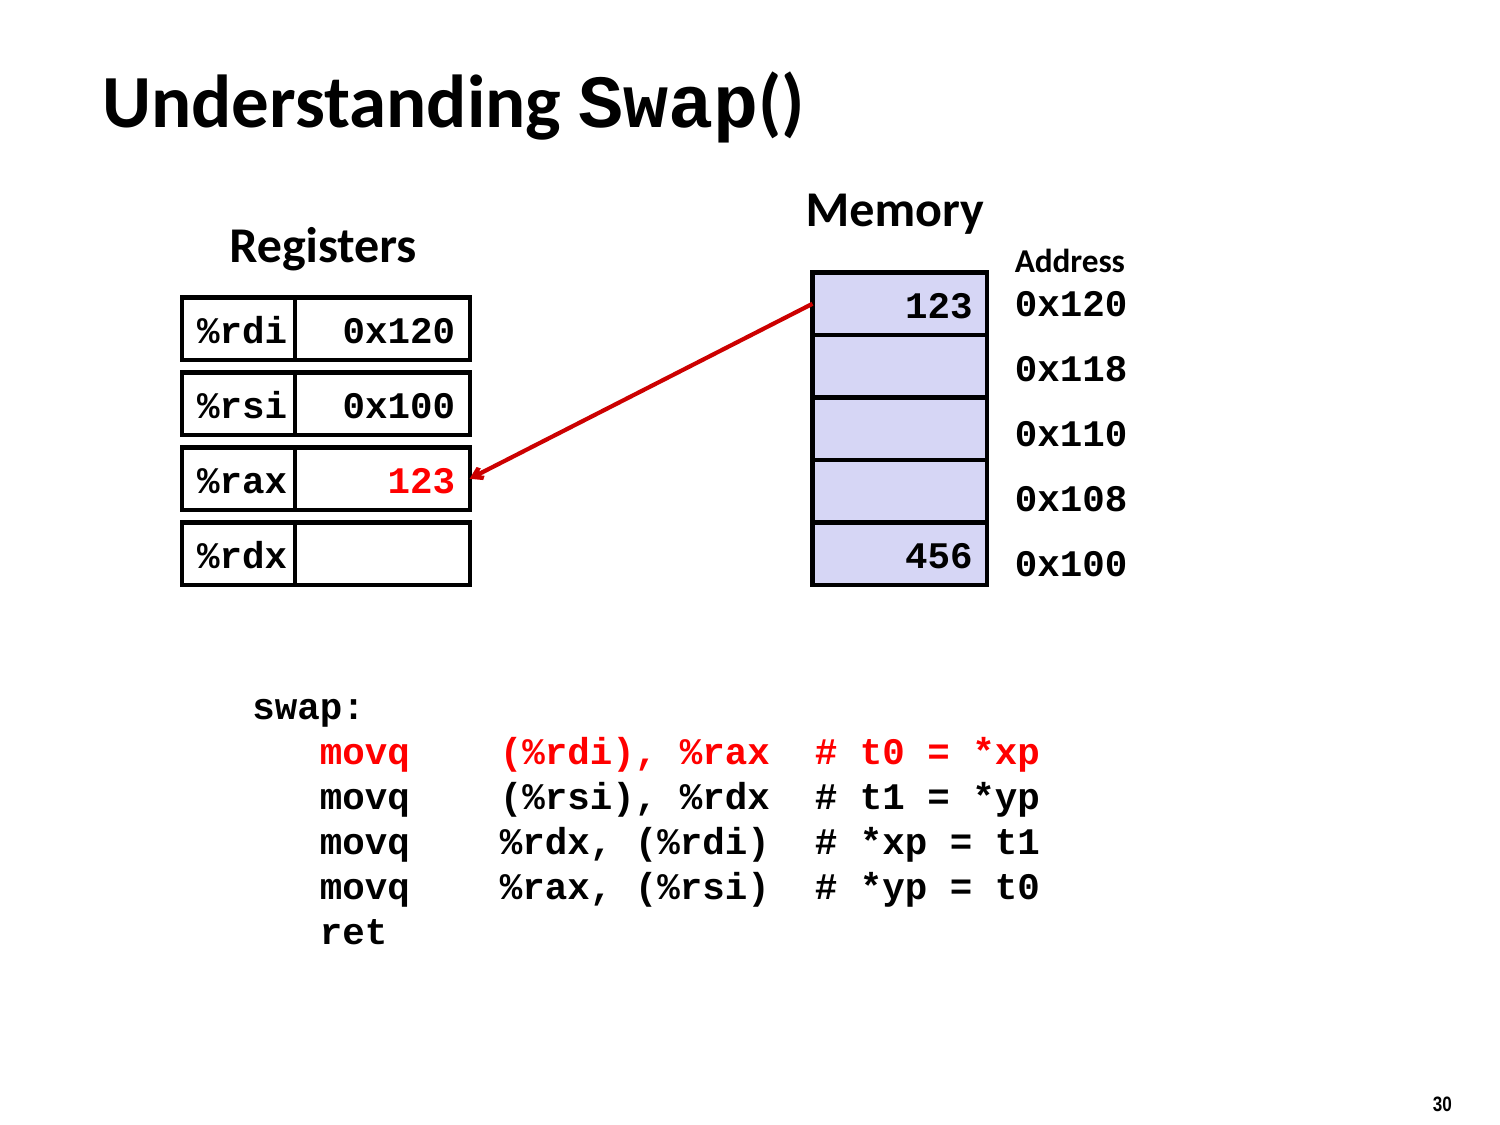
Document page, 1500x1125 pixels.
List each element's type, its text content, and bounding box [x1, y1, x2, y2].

text_box [817, 335, 988, 397]
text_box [181, 297, 470, 586]
title Understanding Swap() [87, 49, 1134, 145]
text_box 123 [812, 272, 988, 335]
text_box Memory [790, 169, 1000, 245]
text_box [999, 231, 1201, 592]
text_box 456 [812, 522, 988, 585]
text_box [469, 303, 813, 480]
text_box [817, 397, 988, 460]
text_box Registers [214, 205, 432, 281]
text_box [812, 460, 988, 522]
text_box swap: movq (%rdi), %rax # t0 = *xp movq (%rsi), %rdx # t1 = *yp movq %rdx, (%rdi) # *xp = t1 movq %rax, (%rsi) # *yp = t0 ret [237, 674, 1200, 960]
